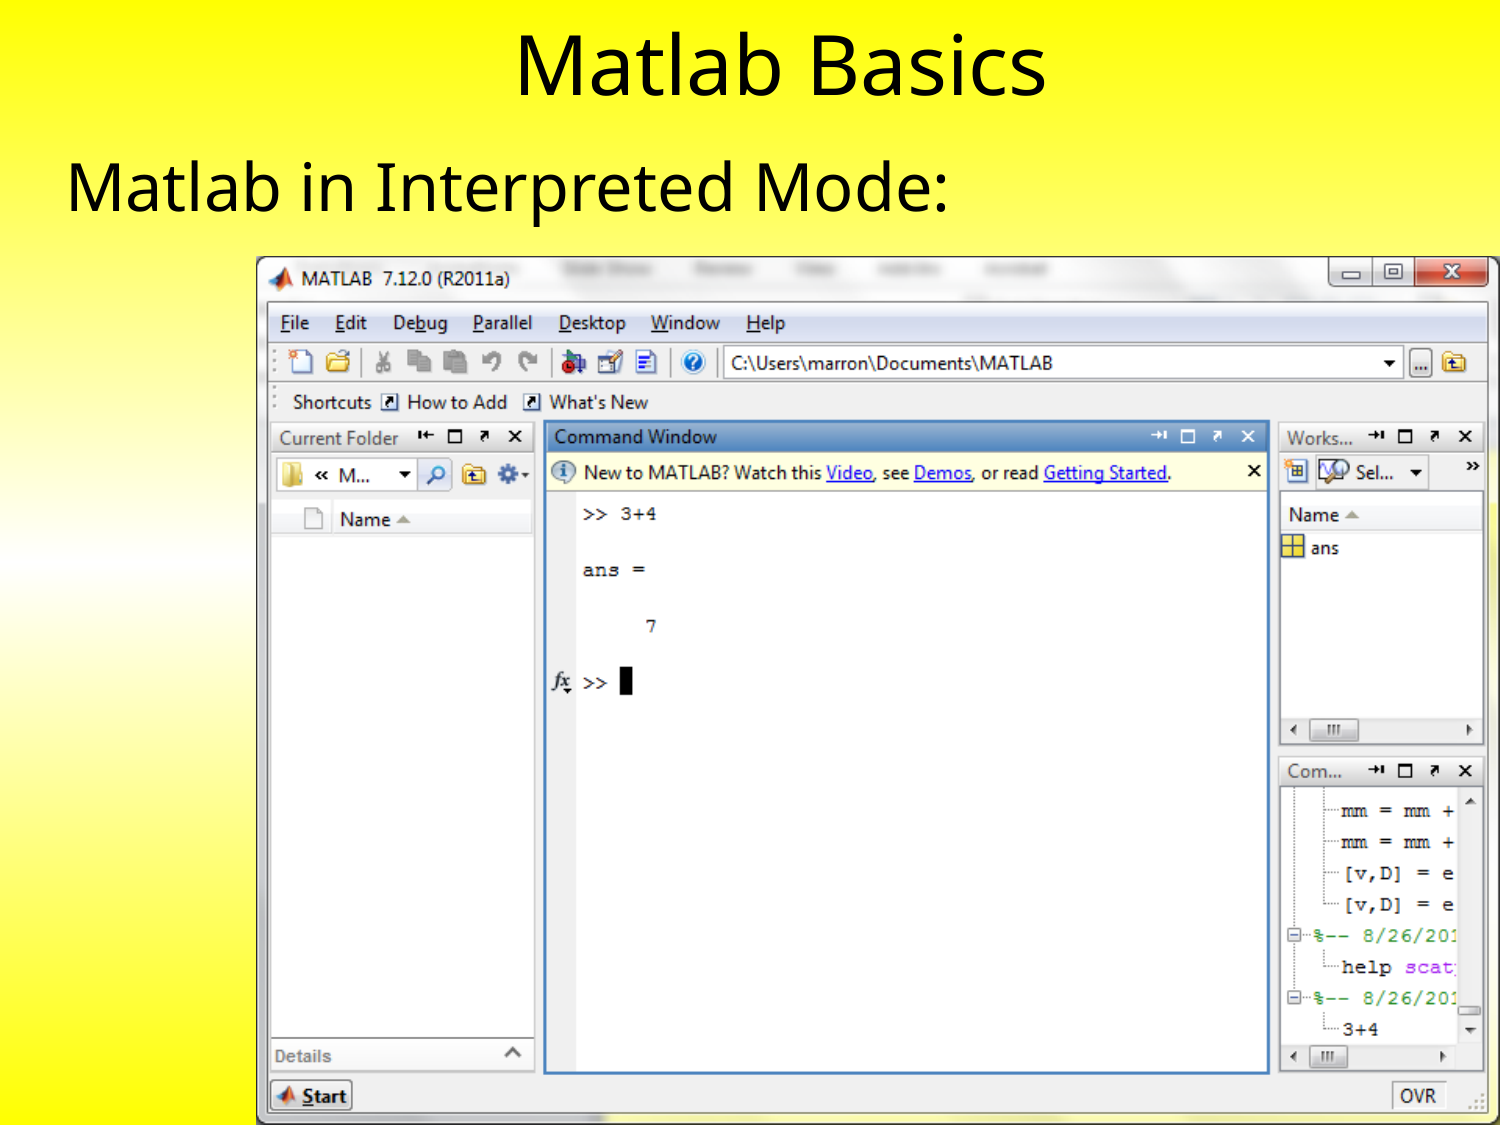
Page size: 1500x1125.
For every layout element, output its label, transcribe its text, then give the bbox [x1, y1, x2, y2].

title Matlab Basics [125, 0, 1438, 125]
picture [255, 255, 1500, 1125]
list Matlab in Interpreted Mode: [50, 137, 1463, 1025]
